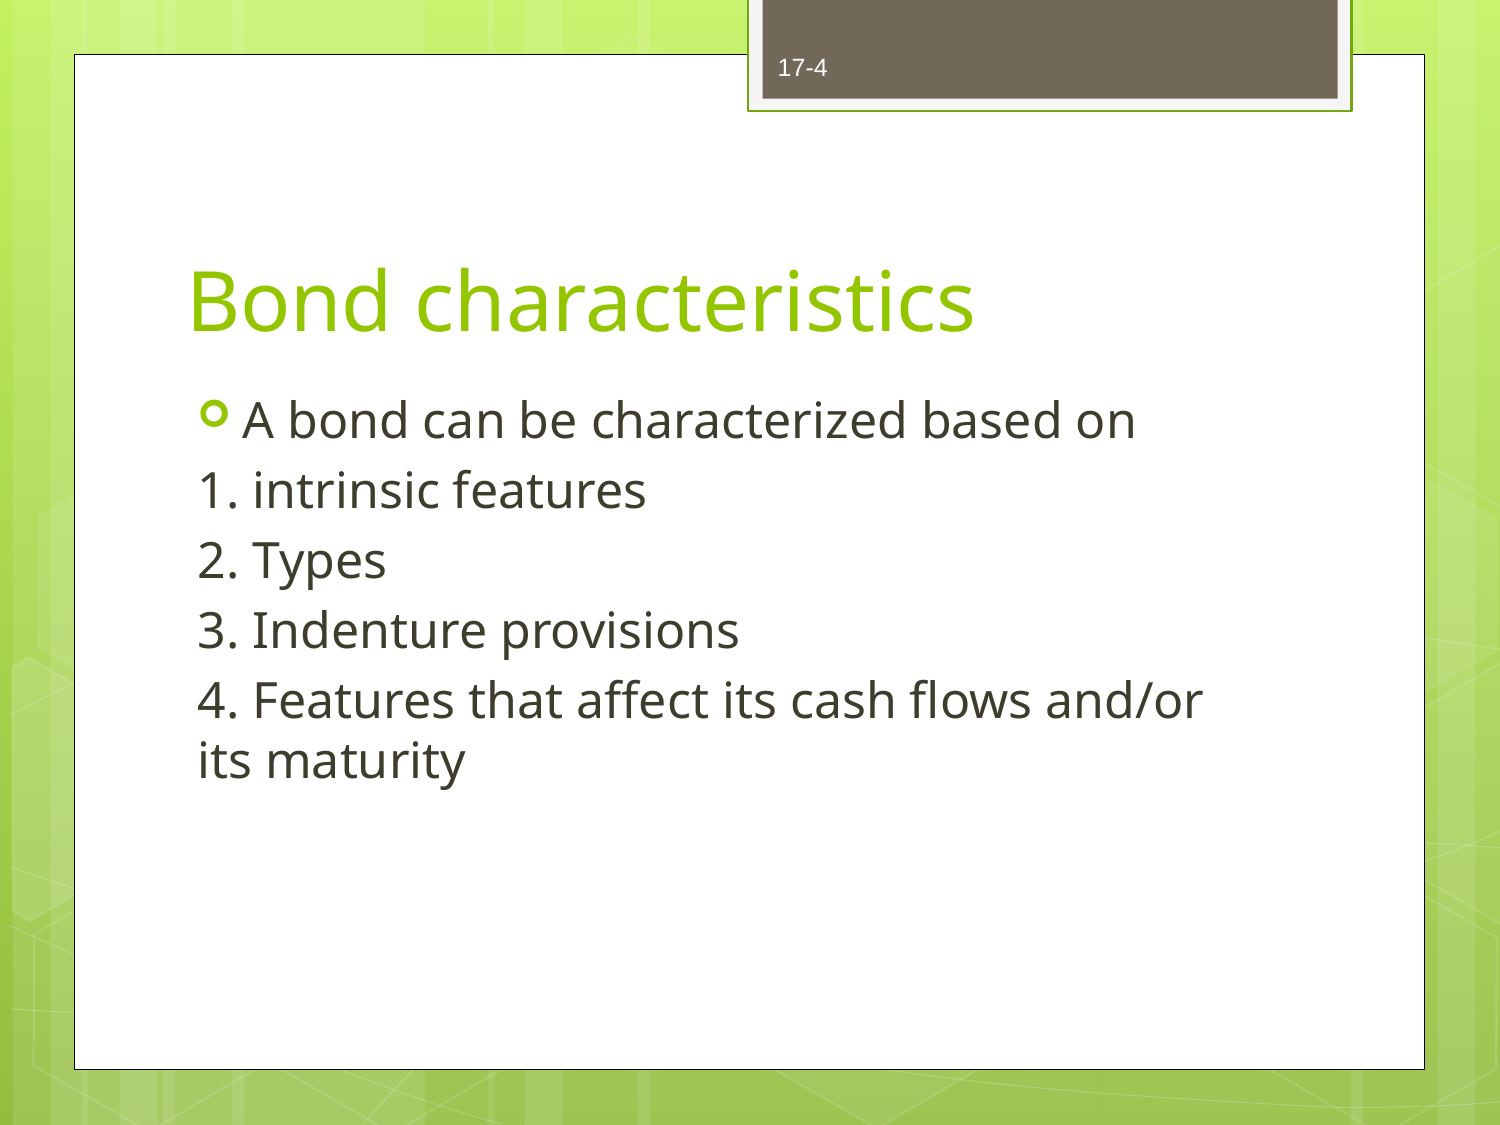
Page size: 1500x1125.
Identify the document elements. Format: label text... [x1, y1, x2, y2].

title Bond characteristics [171, 168, 1324, 357]
list A bond can be characterized based on 1. intrinsic features 2. Types 3. Indenture provisions 4. Features that affect its cash flows and/or its maturity [171, 381, 1283, 957]
slide_number 17-4 [762, 36, 982, 97]
